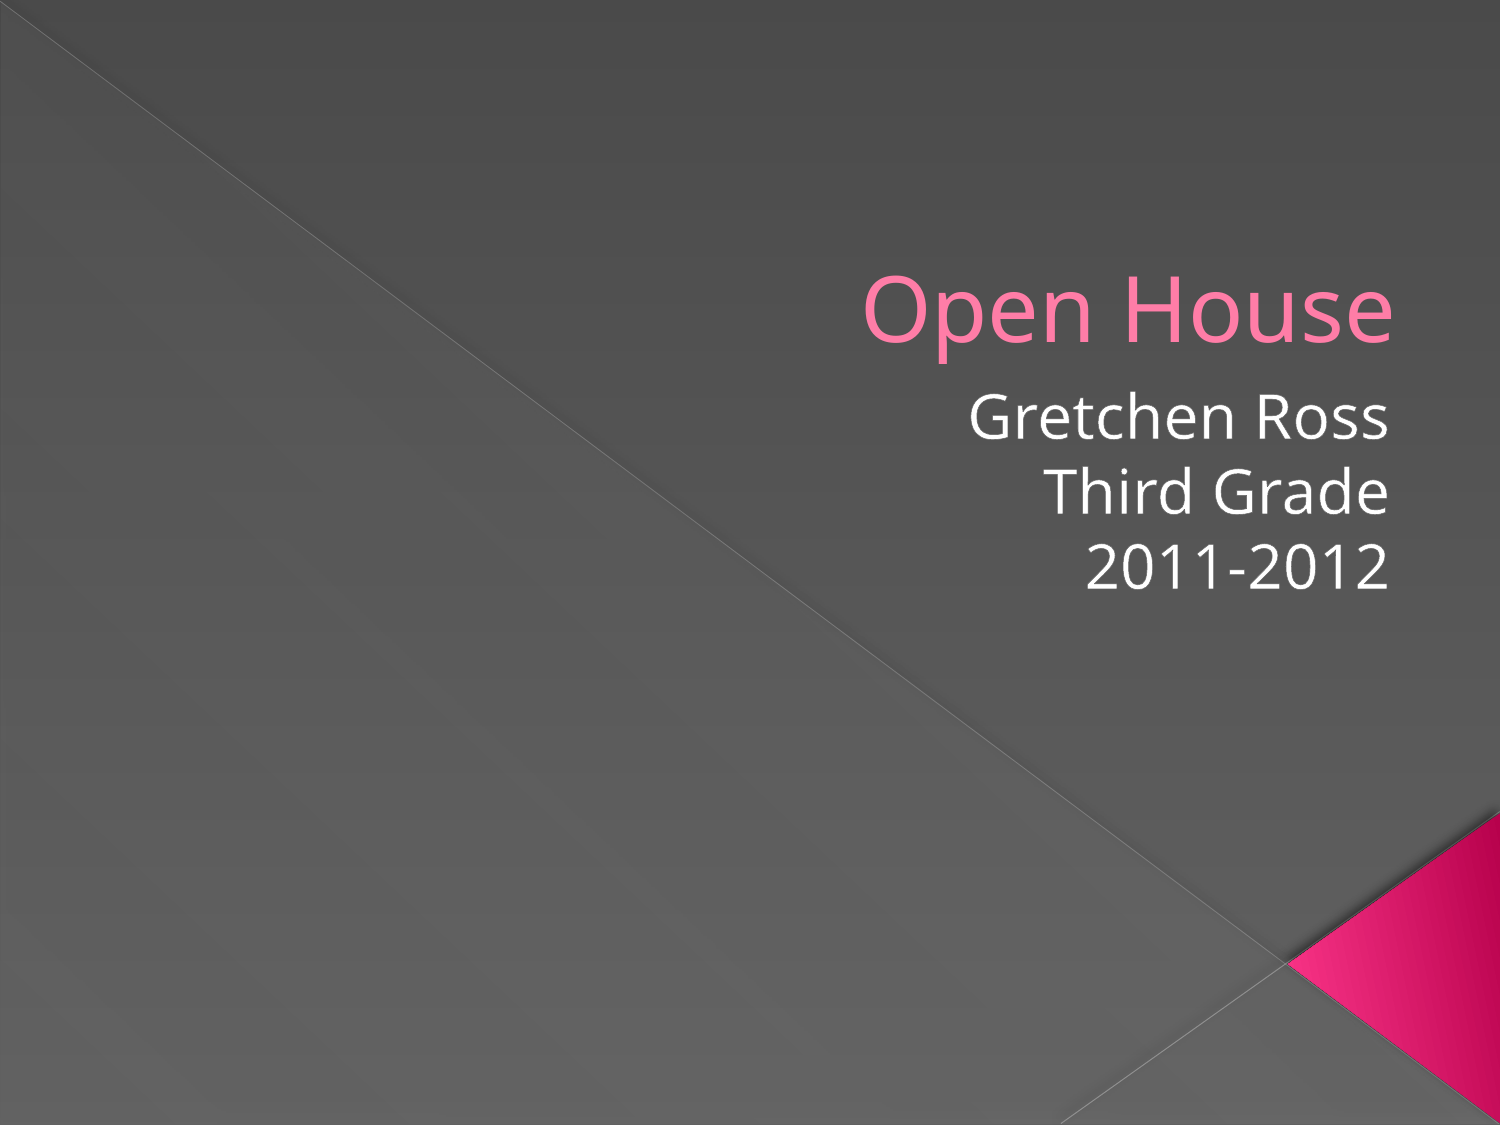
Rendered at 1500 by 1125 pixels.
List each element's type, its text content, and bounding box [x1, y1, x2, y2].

title Open House [88, 127, 1412, 369]
subtitle Gretchen Ross Third Grade 2011-2012 [88, 369, 1412, 657]
